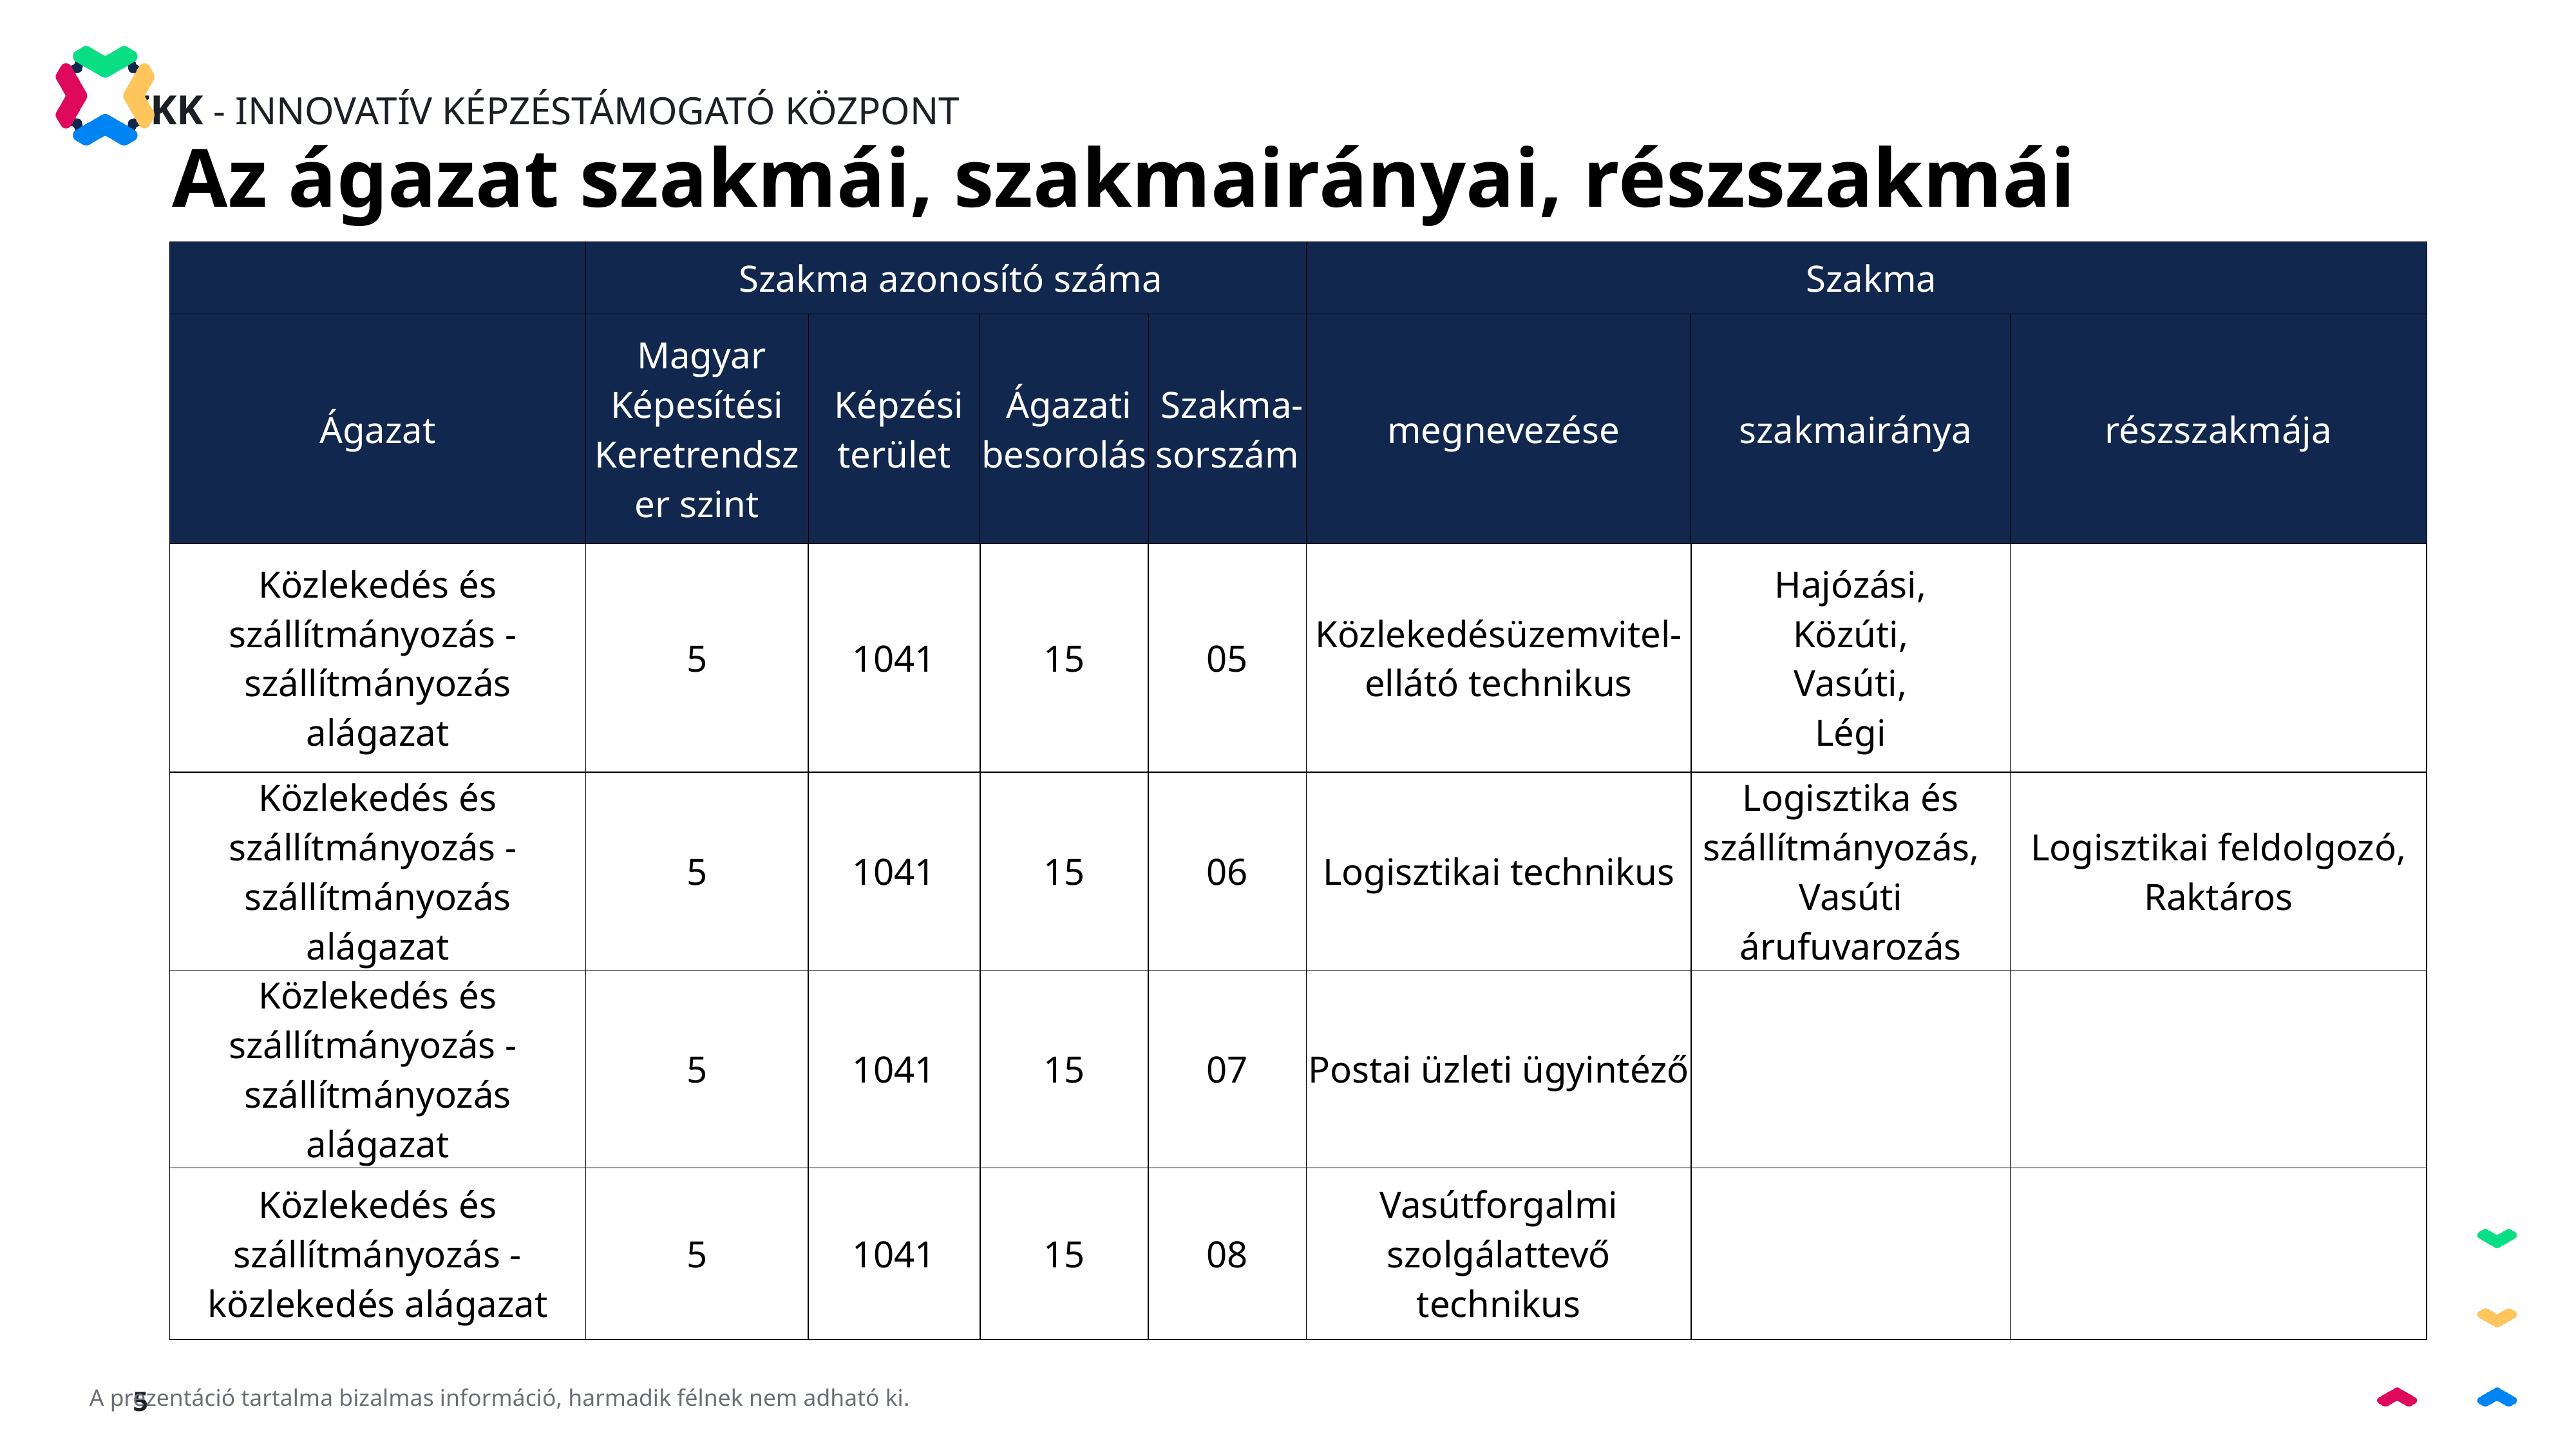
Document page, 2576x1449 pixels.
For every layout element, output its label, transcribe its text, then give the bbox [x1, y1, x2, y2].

picture [2377, 1229, 2517, 1406]
table_header Szakma azonosító száma [586, 242, 1306, 314]
table_cell Közlekedésüzemvitel-ellátó technikus [1307, 544, 1690, 772]
table_cell Ágazat [170, 314, 585, 543]
table_cell 06 [1149, 773, 1306, 970]
table_cell Képzési terület [809, 314, 980, 543]
table_cell 1041 [809, 971, 980, 1168]
table_cell 5 [586, 773, 808, 970]
table_cell Logisztika és szállítmányozás, Vasúti árufuvarozás [1692, 773, 2010, 970]
table_cell Közlekedés és szállítmányozás - szállítmányozás alágazat [170, 971, 585, 1168]
table_cell Szakma-sorszám [1149, 314, 1306, 543]
table_header Szakma [1307, 242, 2427, 314]
table_cell [2011, 1168, 2426, 1339]
table_cell Logisztikai technikus [1307, 773, 1690, 970]
table_cell 5 [586, 971, 808, 1168]
picture [55, 46, 155, 146]
table_cell [1692, 971, 2010, 1168]
table_cell Logisztikai feldolgozó, Raktáros [2011, 773, 2426, 970]
table_cell Magyar Képesítési Keretrendszer szint [586, 314, 808, 543]
table_cell Közlekedés és szállítmányozás - közlekedés alágazat [170, 1168, 585, 1339]
table_cell 15 [981, 971, 1148, 1168]
table_cell Közlekedés és szállítmányozás - szállítmányozás alágazat [170, 544, 585, 772]
table_cell 1041 [809, 1168, 980, 1339]
table_cell 1041 [809, 544, 980, 772]
table_cell 08 [1149, 1168, 1306, 1339]
table_cell Ágazati besorolás [980, 314, 1148, 543]
table_cell 05 [1149, 544, 1306, 772]
table_cell megnevezése [1307, 314, 1690, 543]
table_cell [1692, 1168, 2010, 1339]
table_cell Vasútforgalmi szolgálattevő technikus [1307, 1168, 1690, 1339]
list Az ágazat szakmái, szakmairányai, részszakmái [172, 126, 2102, 227]
table_cell 5 [586, 1168, 808, 1339]
table_cell szakmairánya [1691, 314, 2010, 543]
table_cell Hajózási, Közúti, Vasúti, Légi [1692, 544, 2010, 772]
table_cell 5 [586, 544, 808, 772]
table_cell 15 [981, 544, 1148, 772]
table_header [170, 242, 585, 314]
table_cell [2011, 971, 2426, 1168]
table_cell 15 [981, 773, 1148, 970]
table_cell 1041 [809, 773, 980, 970]
table_cell 07 [1149, 971, 1306, 1168]
table_cell részszakmája [2011, 314, 2427, 543]
table_cell [2011, 544, 2426, 772]
table_cell Közlekedés és szállítmányozás - szállítmányozás alágazat [170, 773, 585, 970]
table_cell 15 [981, 1168, 1148, 1339]
table_cell Postai üzleti ügyintéző [1307, 971, 1690, 1168]
